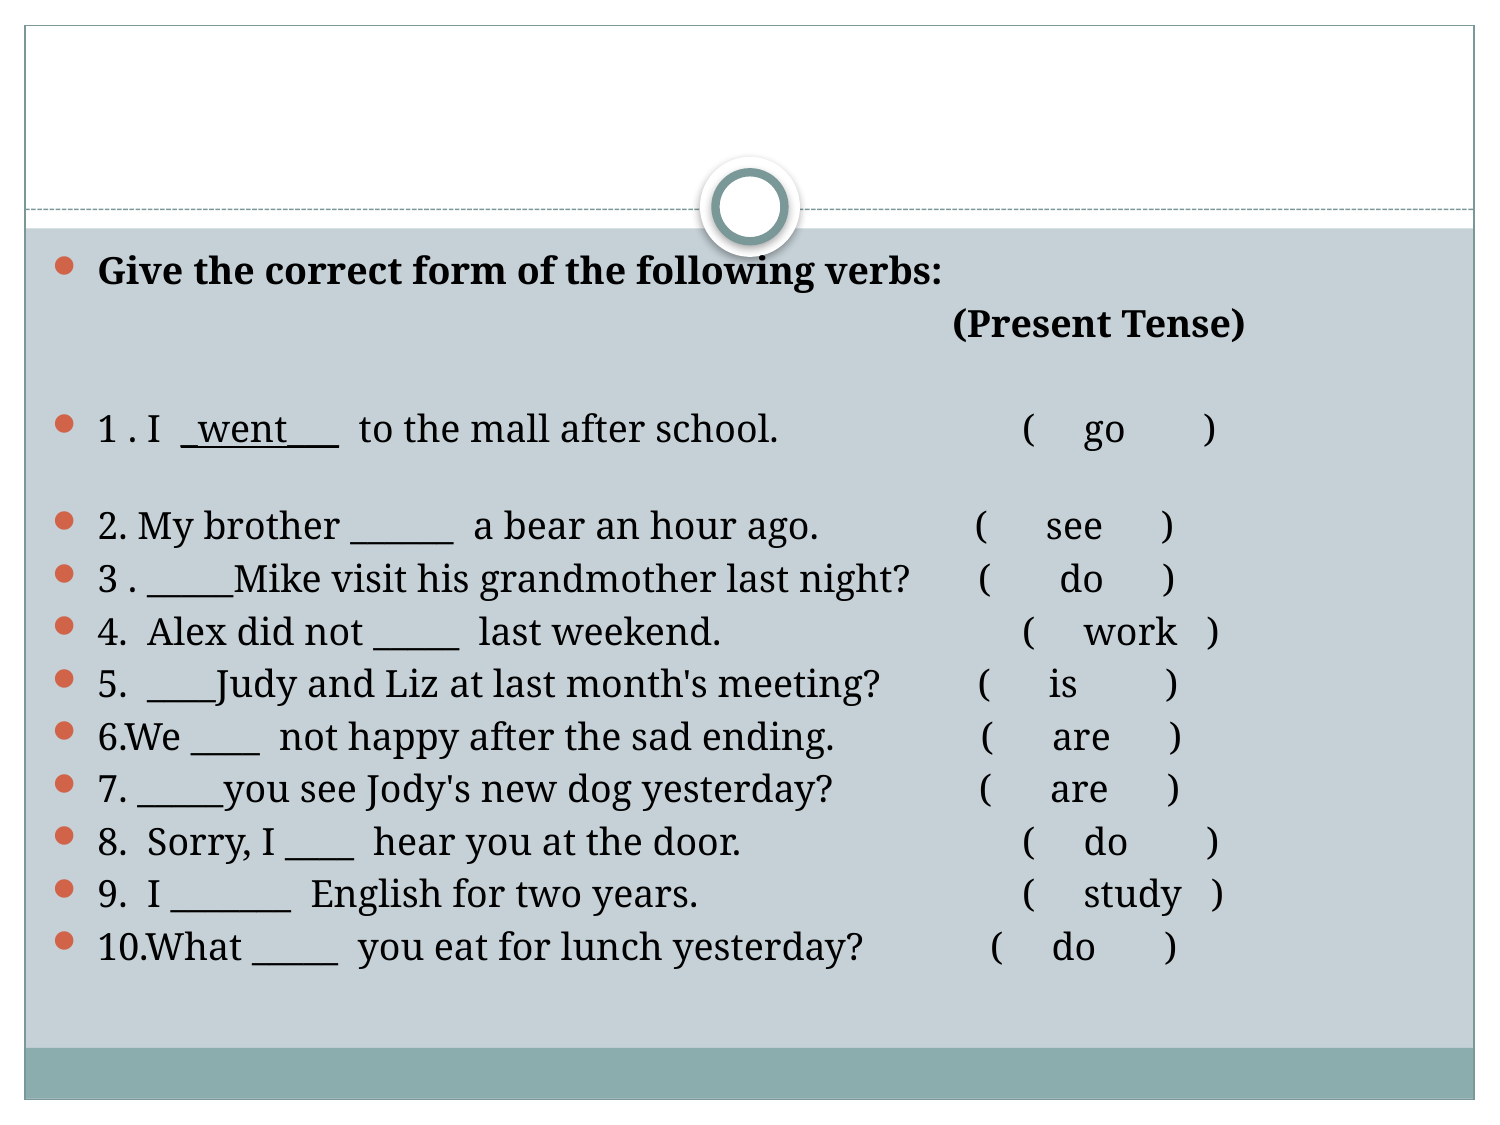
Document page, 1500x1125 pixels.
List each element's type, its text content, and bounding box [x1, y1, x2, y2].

list Give the correct form of the following verbs: (Present Tense) 1 . I _went___ to the mall after school. ( go ) 2. My brother ______ a bear an hour ago. ( see ) 3 . _____Mike visit his grandmother last night? ( do ) 4. Alex did not _____ last weekend. ( work ) 5. ____Judy and Liz at last month's meeting? ( is ) 6.We ____ not happy after the sad ending. ( are ) 7. _____you see Jody's new dog yesterday? ( are ) 8. Sorry, I ____ hear you at the door. ( do ) 9. I _______ English for two years. ( study ) 10.What _____ you eat for lunch yesterday? ( do ) [37, 187, 1420, 988]
